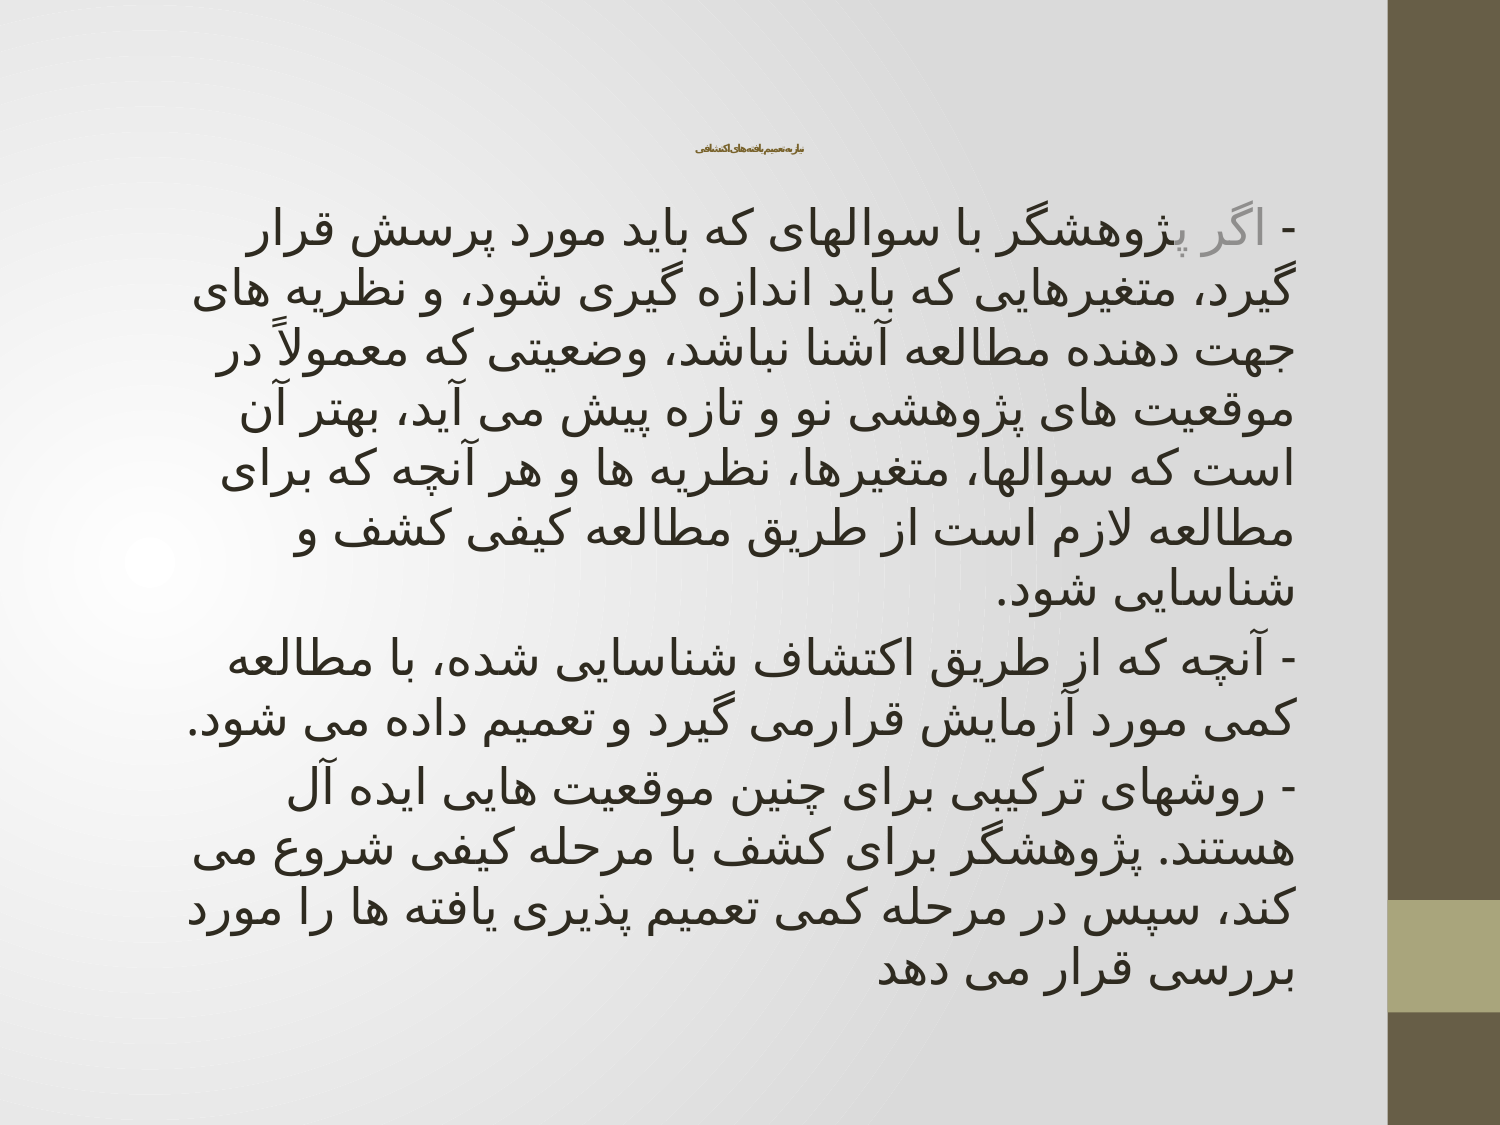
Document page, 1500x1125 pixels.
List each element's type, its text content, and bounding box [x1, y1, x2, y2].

title نیاز به تعمیم یافته های اکتشافی [112, 78, 1388, 163]
subtitle - اگر پژوهشگر با سوالهای که باید مورد پرسش قرار گیرد، متغیرهایی که باید اندازه گیری شود، و نظریه های جهت دهنده مطالعه آشنا نباشد، وضعیتی که معمولاً در موقعیت های پژوهشی نو و تازه پیش می آید، بهتر آن است که سوالها، متغیرها، نظریه ها و هر آنچه که برای مطالعه لازم است از طریق مطالعه کیفی کشف و شناسایی شود. - آنچه که از طریق اکتشاف شناسایی شده، با مطالعه کمی مورد آزمایش قرارمی گیرد و تعمیم داده می شود. - روشهای ترکیبی برای چنین موقعیت هایی ایده آل هستند. پژوهشگر برای کشف با مرحله کیفی شروع می کند، سپس در مرحله کمی تعمیم پذیری یافته ها را مورد بررسی قرار می دهد [162, 187, 1313, 913]
